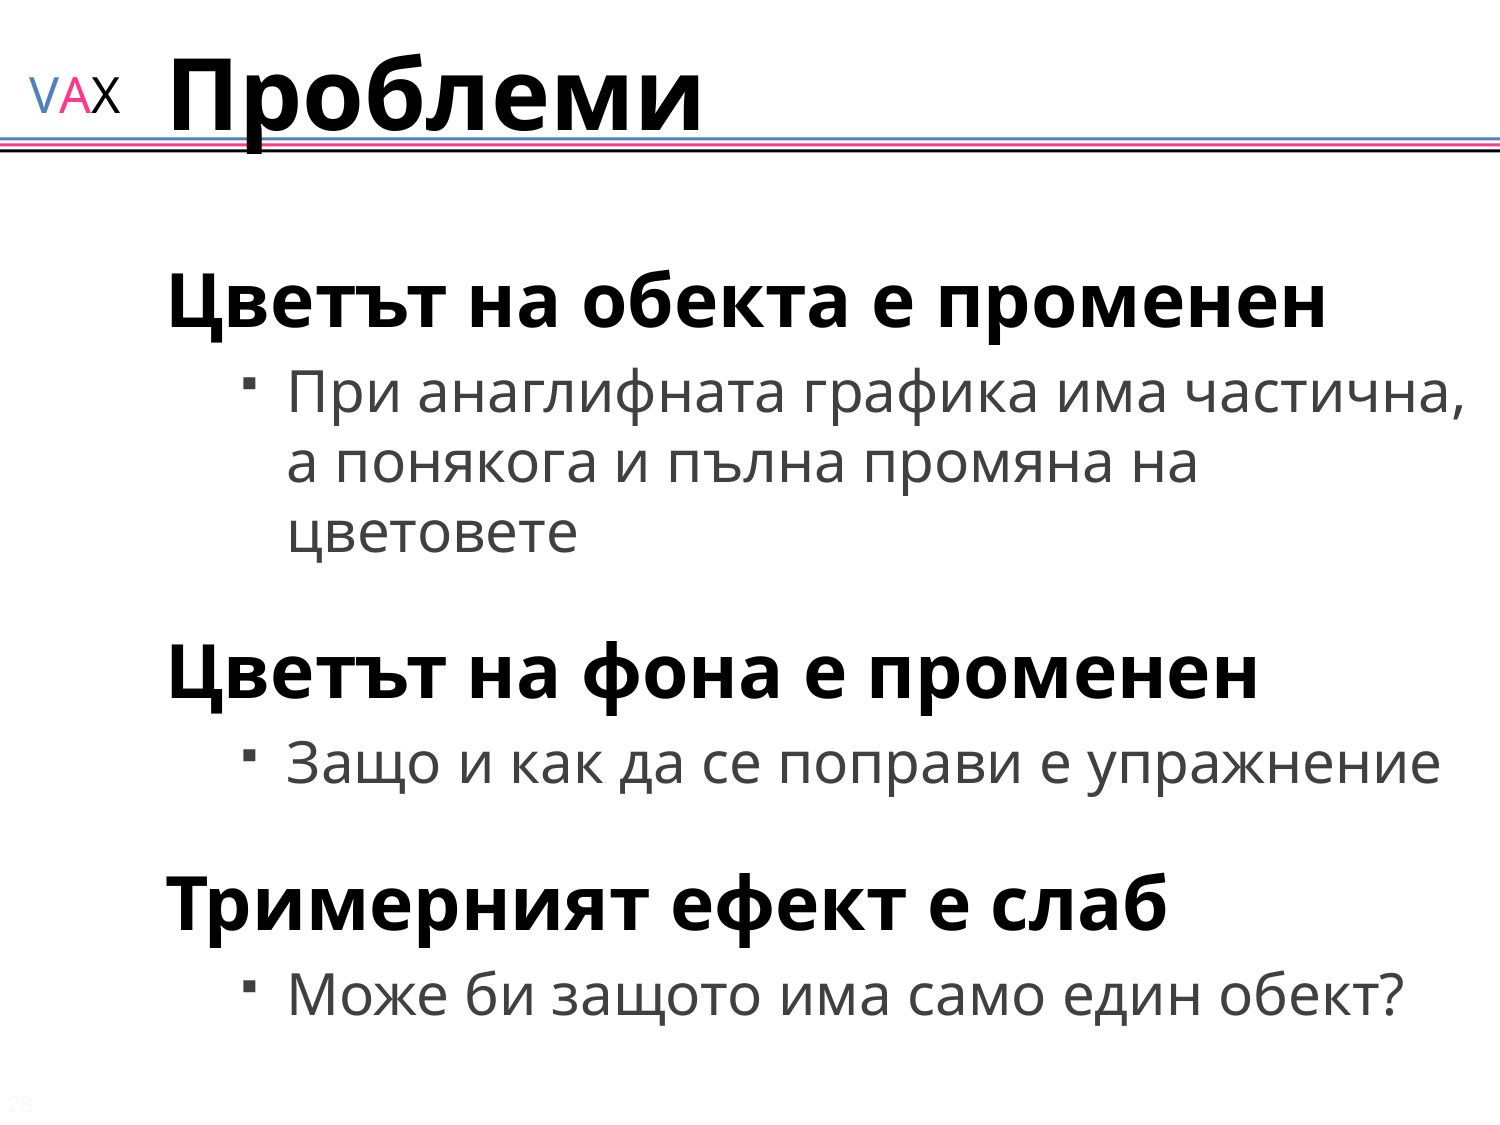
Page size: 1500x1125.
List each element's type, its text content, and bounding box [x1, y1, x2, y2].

title Проблеми [0, 37, 1500, 144]
list Цветът на обекта е променен При анаглифната графика има частична, а понякога и пълна промяна на цветовете Цветът на фона е променен Защо и как да се поправи е упражнение Тримерният ефект е слаб Може би защото има само един обект? [150, 200, 1488, 1113]
